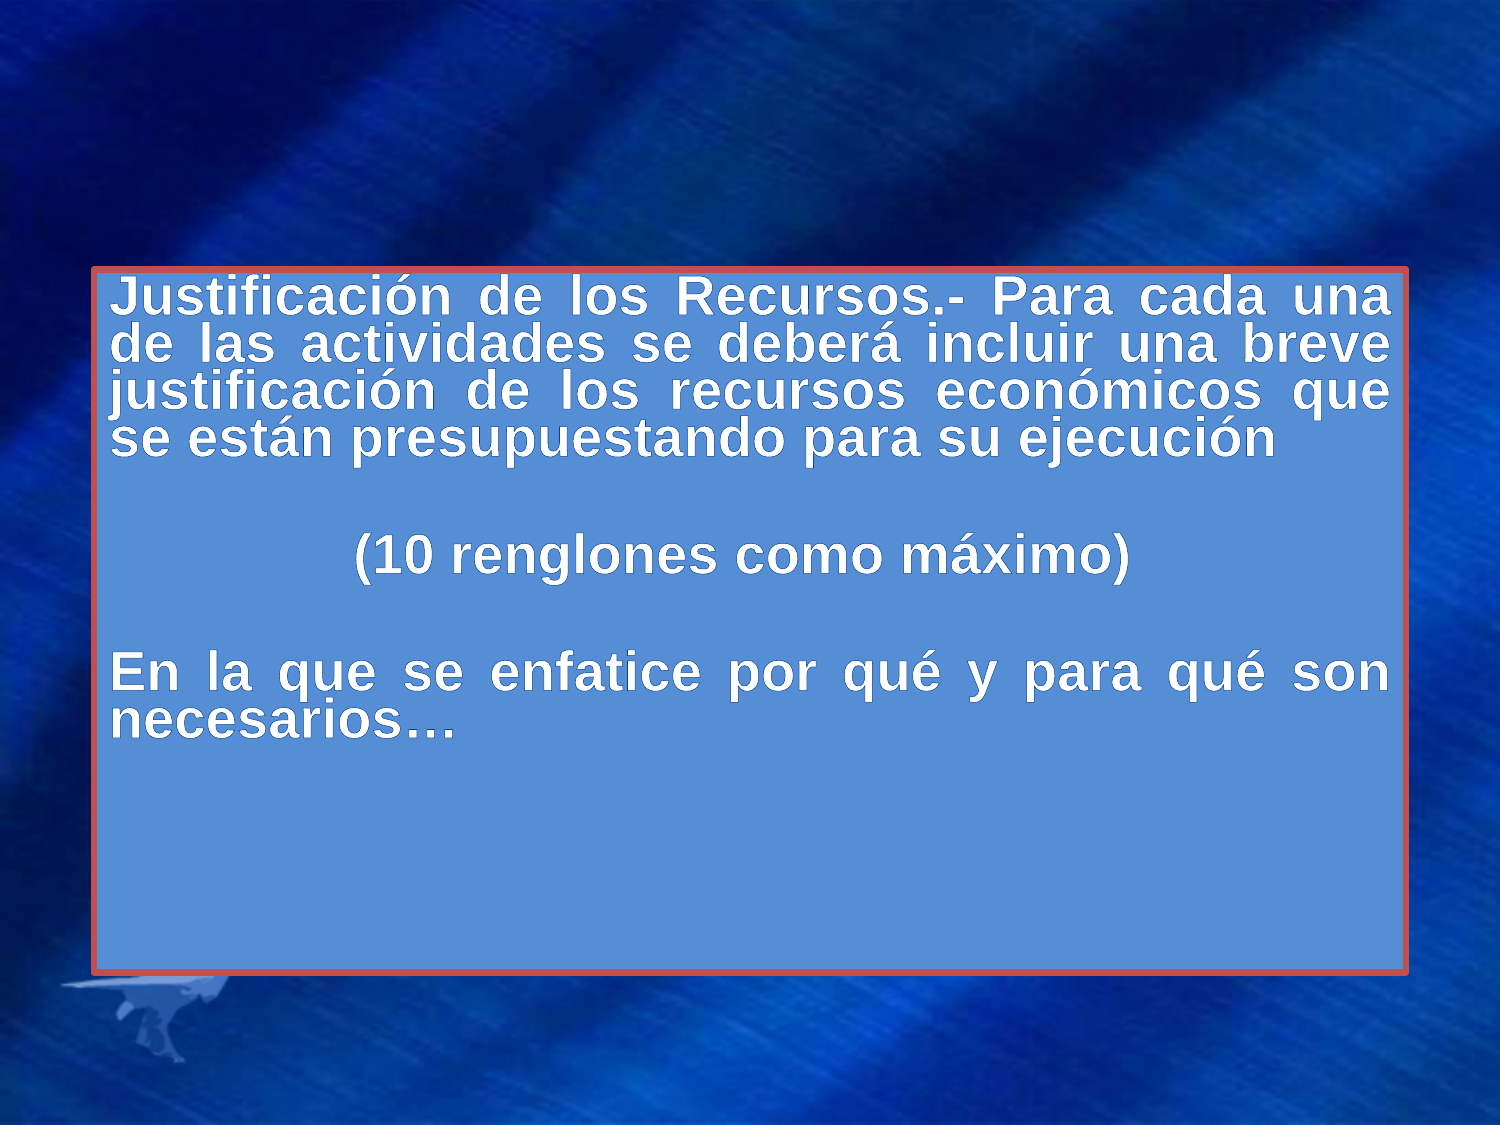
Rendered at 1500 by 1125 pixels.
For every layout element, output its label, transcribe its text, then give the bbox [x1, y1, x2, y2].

text_box Justificación de los Recursos.- Para cada una de las actividades se deberá incluir una breve justificación de los recursos económicos que se están presupuestando para su ejecución (10 renglones como máximo) En la que se enfatice por qué y para qué son necesarios… [92, 267, 1408, 975]
picture [0, 0, 1500, 1125]
